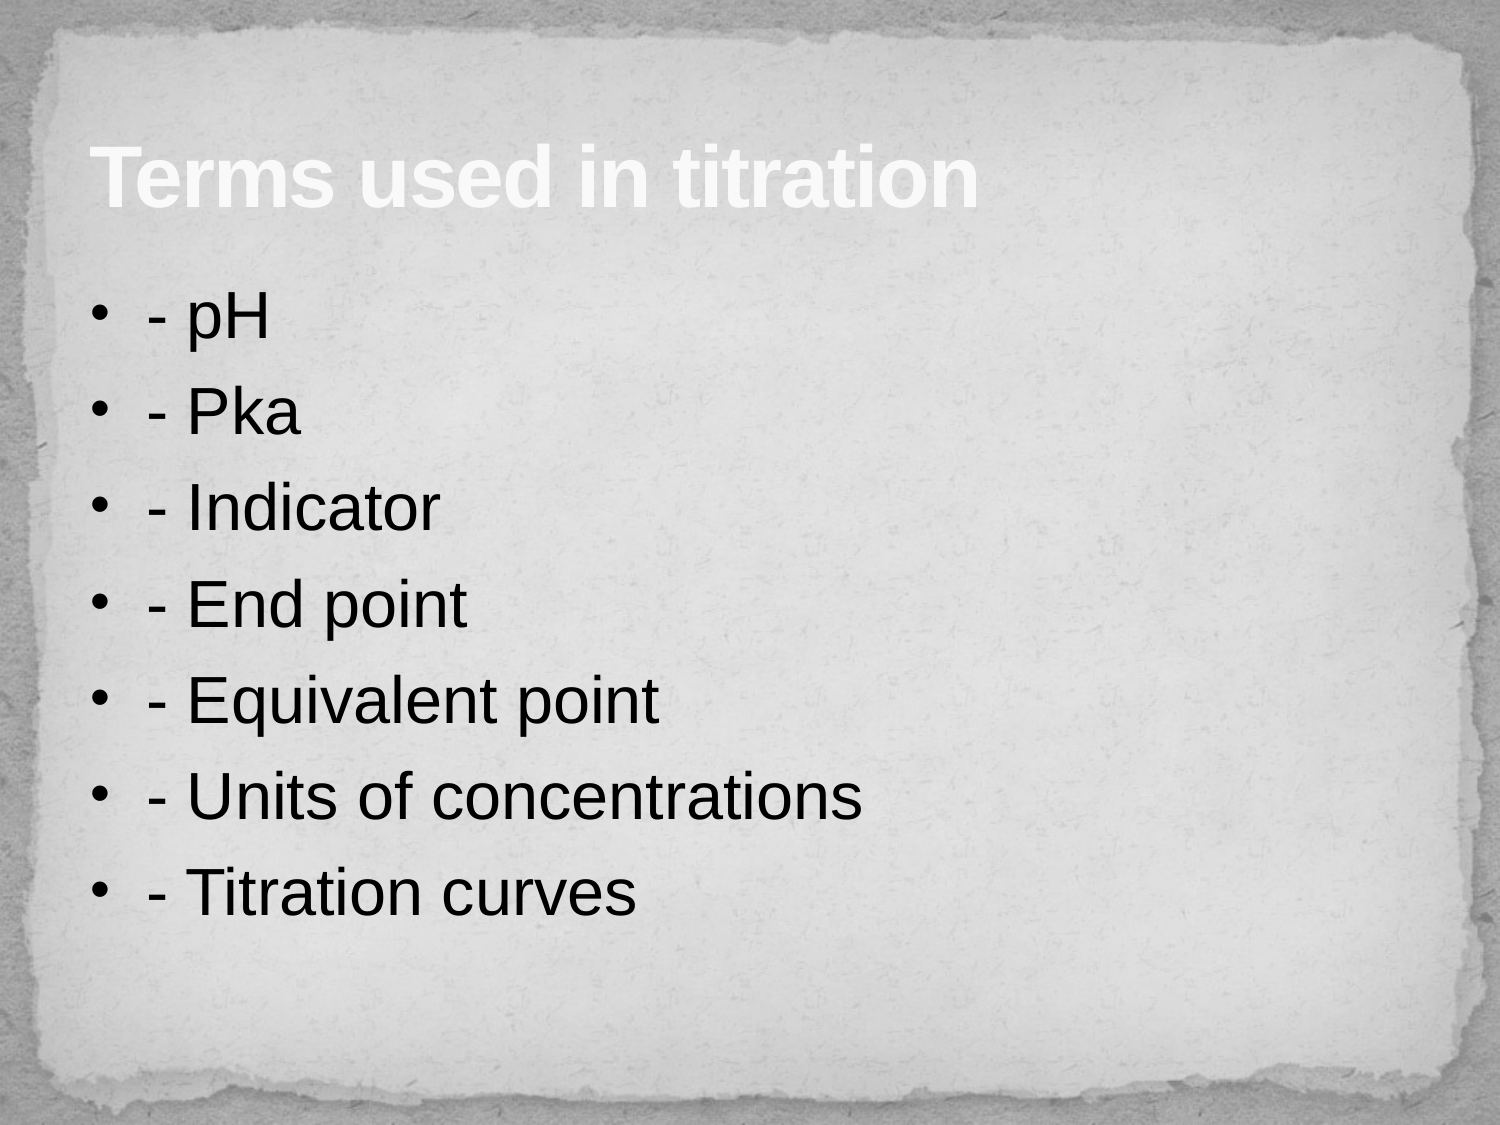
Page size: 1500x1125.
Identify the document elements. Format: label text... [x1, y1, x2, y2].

title Terms used in titration [74, 45, 1426, 233]
list - pH - Pka - Indicator - End point - Equivalent point - Units of concentrations - Titration curves [75, 262, 1426, 1006]
